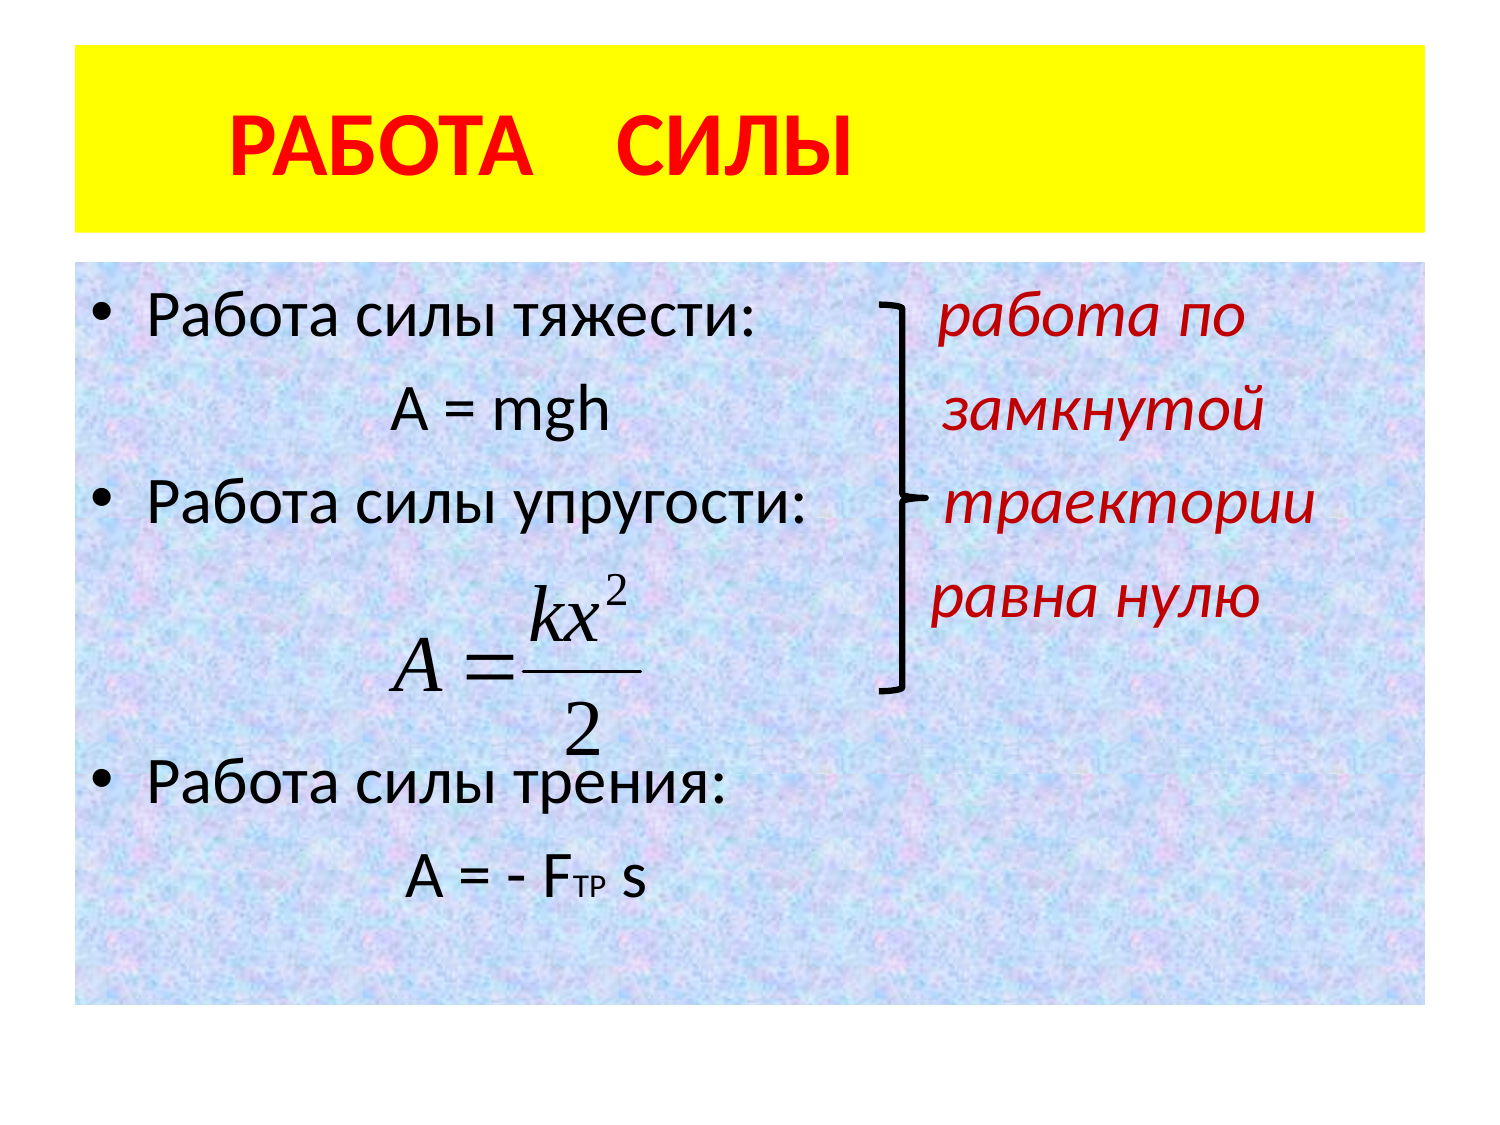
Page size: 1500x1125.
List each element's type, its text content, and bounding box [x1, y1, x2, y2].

title РАБОТА СИЛЫ [75, 45, 1425, 233]
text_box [374, 550, 658, 773]
list Работа силы тяжести: работа по A = mgh замкнутой Работа силы упругости: траектории равна нулю Работа силы трения: A = - FTP s [75, 262, 1425, 1005]
text_box [878, 303, 927, 693]
